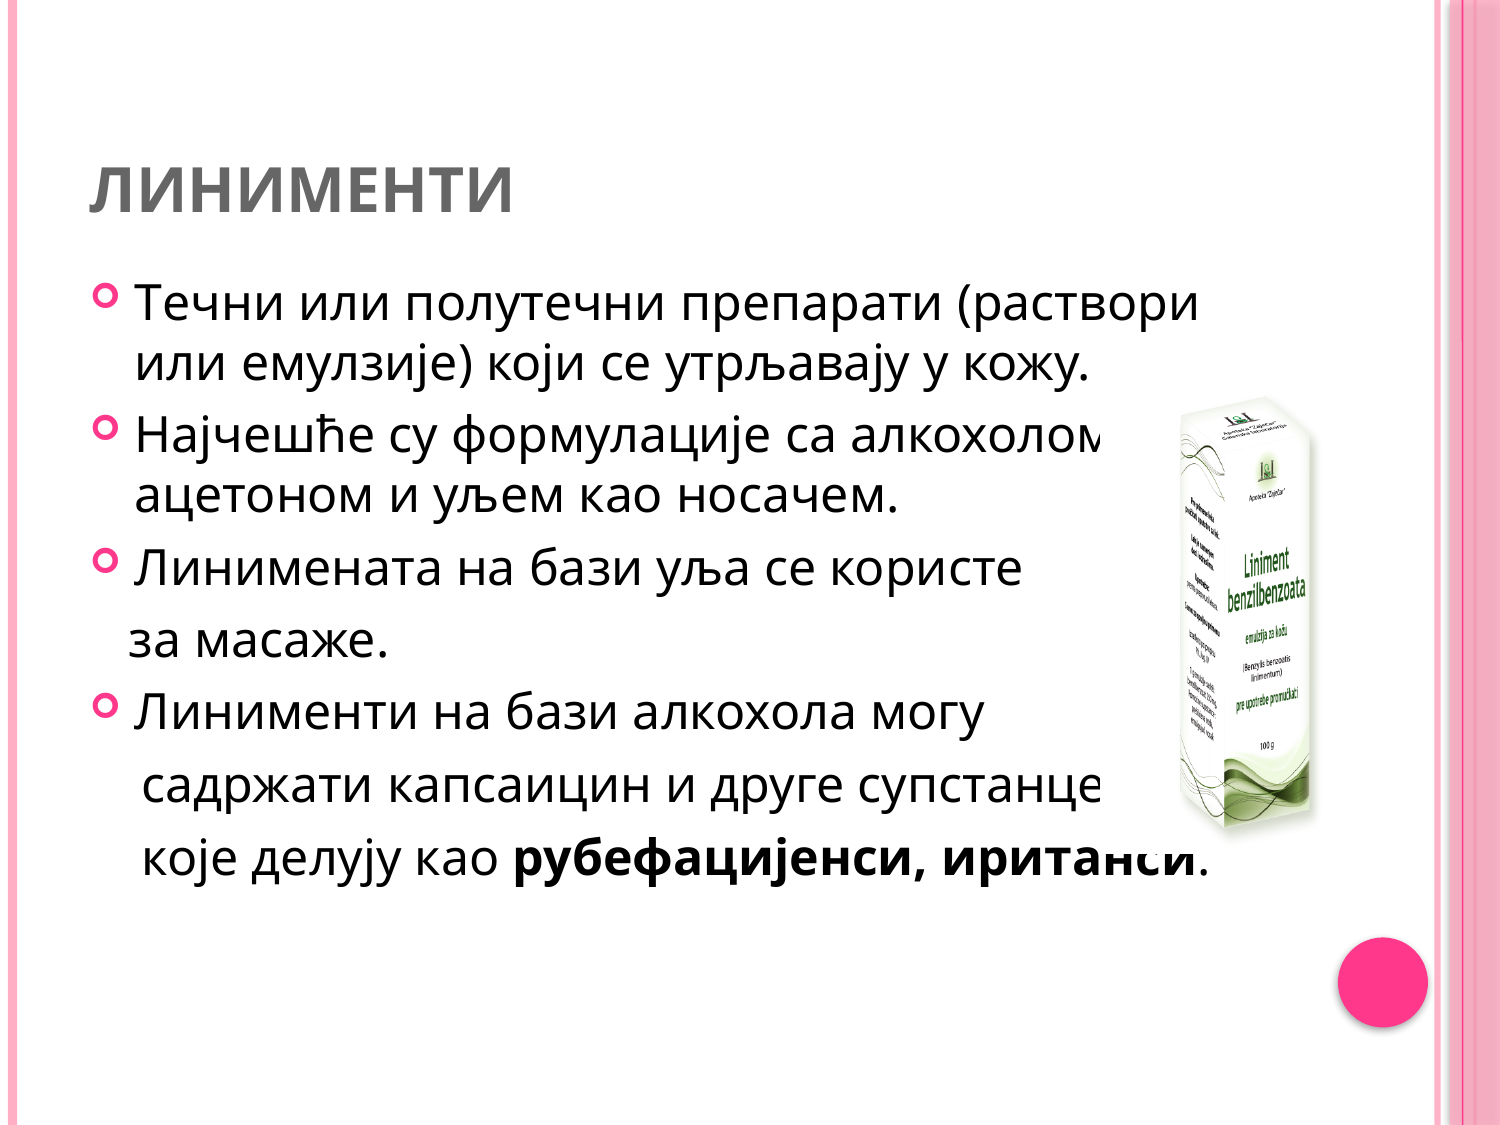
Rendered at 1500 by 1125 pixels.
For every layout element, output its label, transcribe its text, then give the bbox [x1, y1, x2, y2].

list Течни или полутечни препарати (раствори или емулзије) који се утрљавају у кожу. Најчешће су формулације са алкохолом, ацетоном и уљем као носачем. Линимената на бази уља се користе за масаже. Линименти на бази алкохола могу садржати капсаицин и друге супстанце које делују као рубефацијенси, иританси. [75, 262, 1300, 1062]
title Линименти [75, 45, 1300, 233]
picture [1099, 386, 1401, 854]
